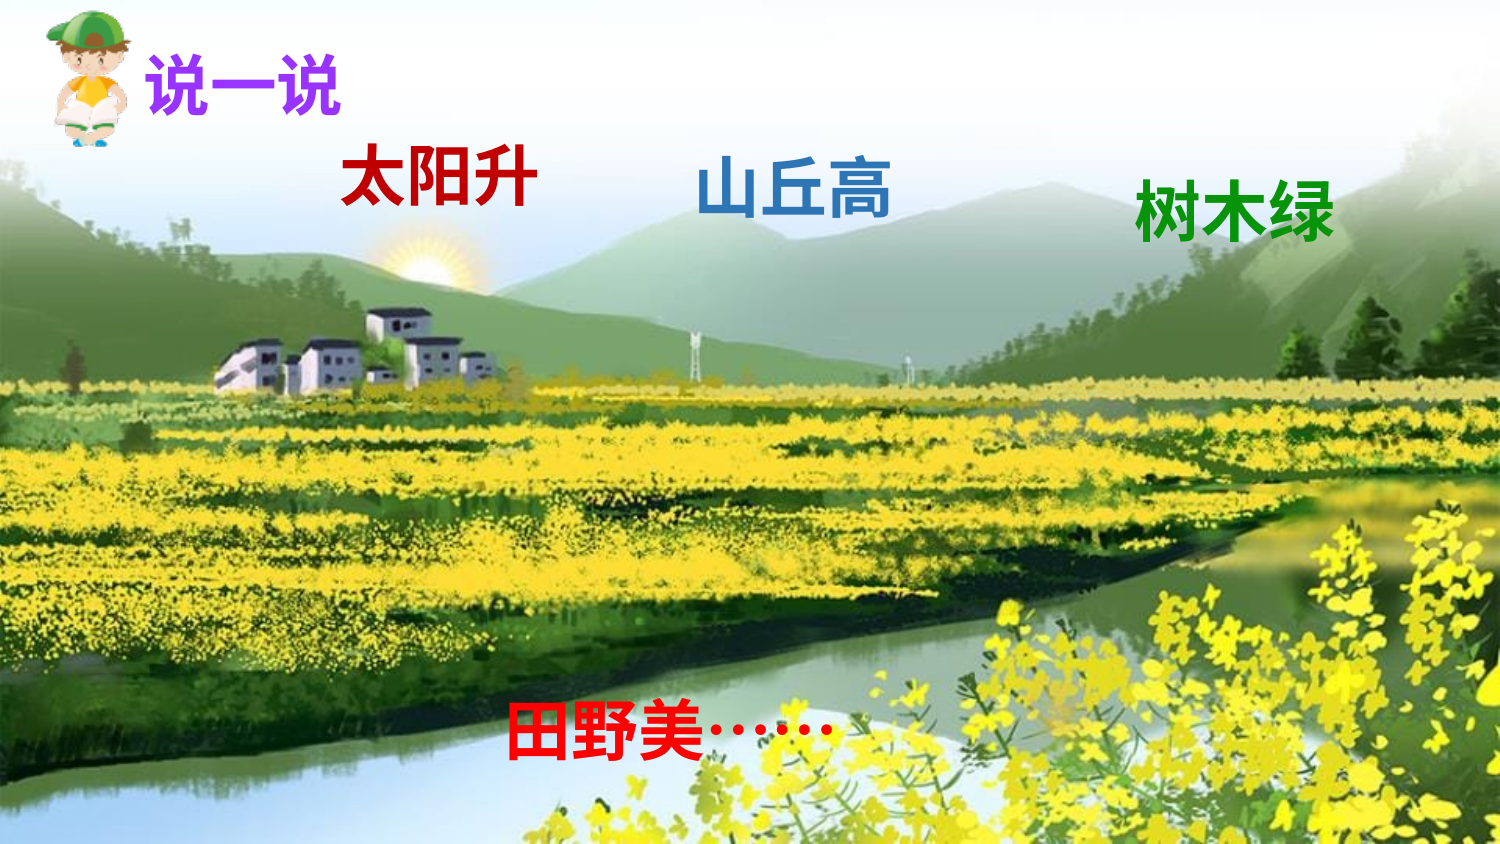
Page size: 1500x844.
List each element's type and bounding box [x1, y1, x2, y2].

text_box [17, 8, 360, 150]
picture [0, 0, 1500, 844]
